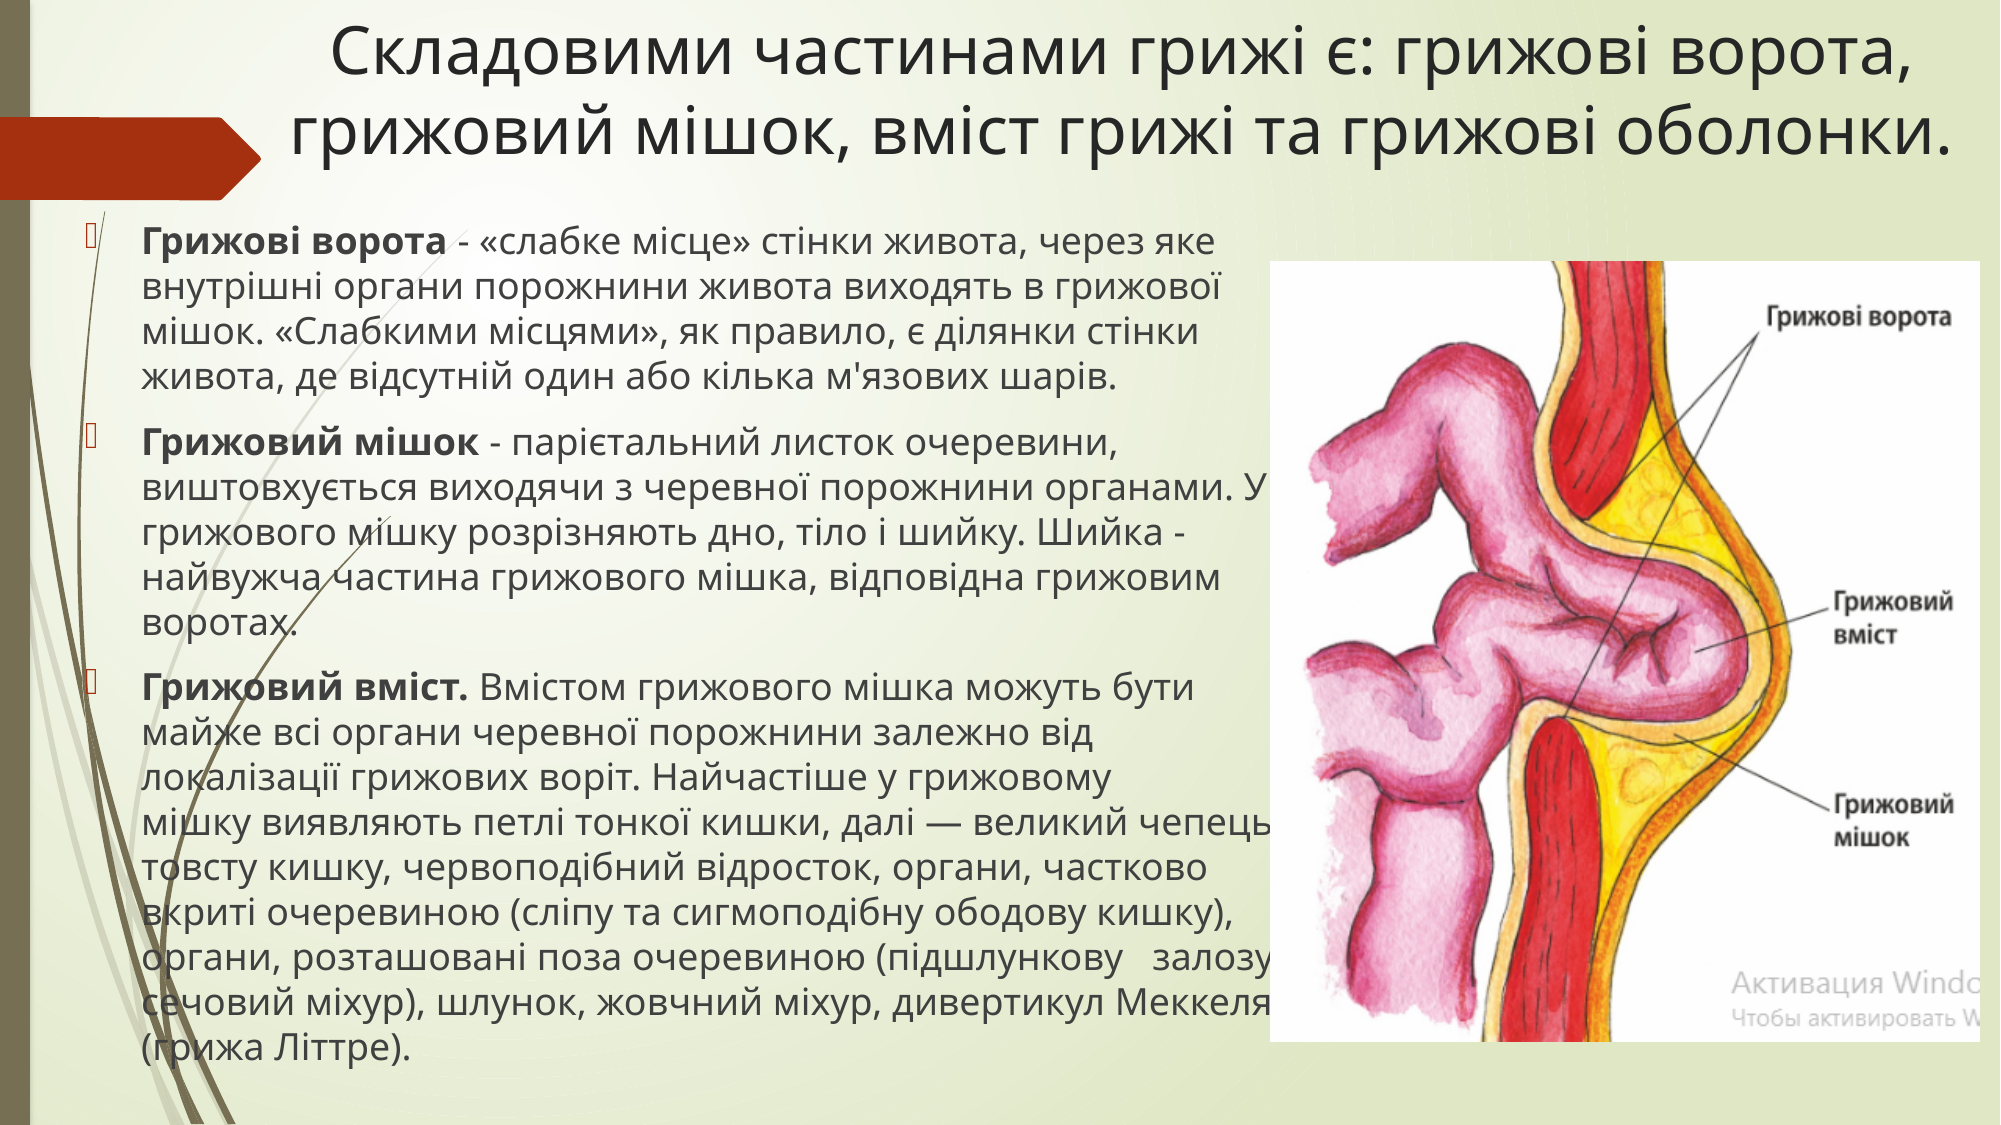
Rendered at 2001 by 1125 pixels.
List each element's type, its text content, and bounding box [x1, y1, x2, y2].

list Грижові ворота - «слабке місце» стінки живота, через яке внутрішні органи порожнини живота виходять в грижової мішок. «Слабкими місцями», як правило, є ділянки стінки живота, де відсутній один або кілька м'язових шарів. Грижовий мішок - парієтальний листок очеревини, виштовхується виходячи з черевної порожнини органами. У грижового мішку розрізняють дно, тіло і шийку. Шийка - найвужча частина грижового мішка, відповідна грижовим воротах. Грижовий вміст. Вмістом грижового мішка можуть бути майже всі органи черевної порожнини залежно від локалізації грижових воріт. Найчастіше у грижовому мішку виявляють петлі тонкої кишки, далі — великий чепець, товсту кишку, черво­подібний відросток, органи, частково вкриті очеревиною (сліпу та сигмоподібну ободову кишку), органи, розташовані поза очеревиною (підшлункову залозу, сечовий міхур), шлунок, жовчний міхур, дивертикул Меккеля (грижа Літтре). [69, 209, 1304, 1095]
picture [1269, 261, 1980, 1042]
title Складовими частинами грижі є: грижові ворота, грижовий мішок, вміст грижі та грижові оболонки. [266, 0, 1980, 195]
